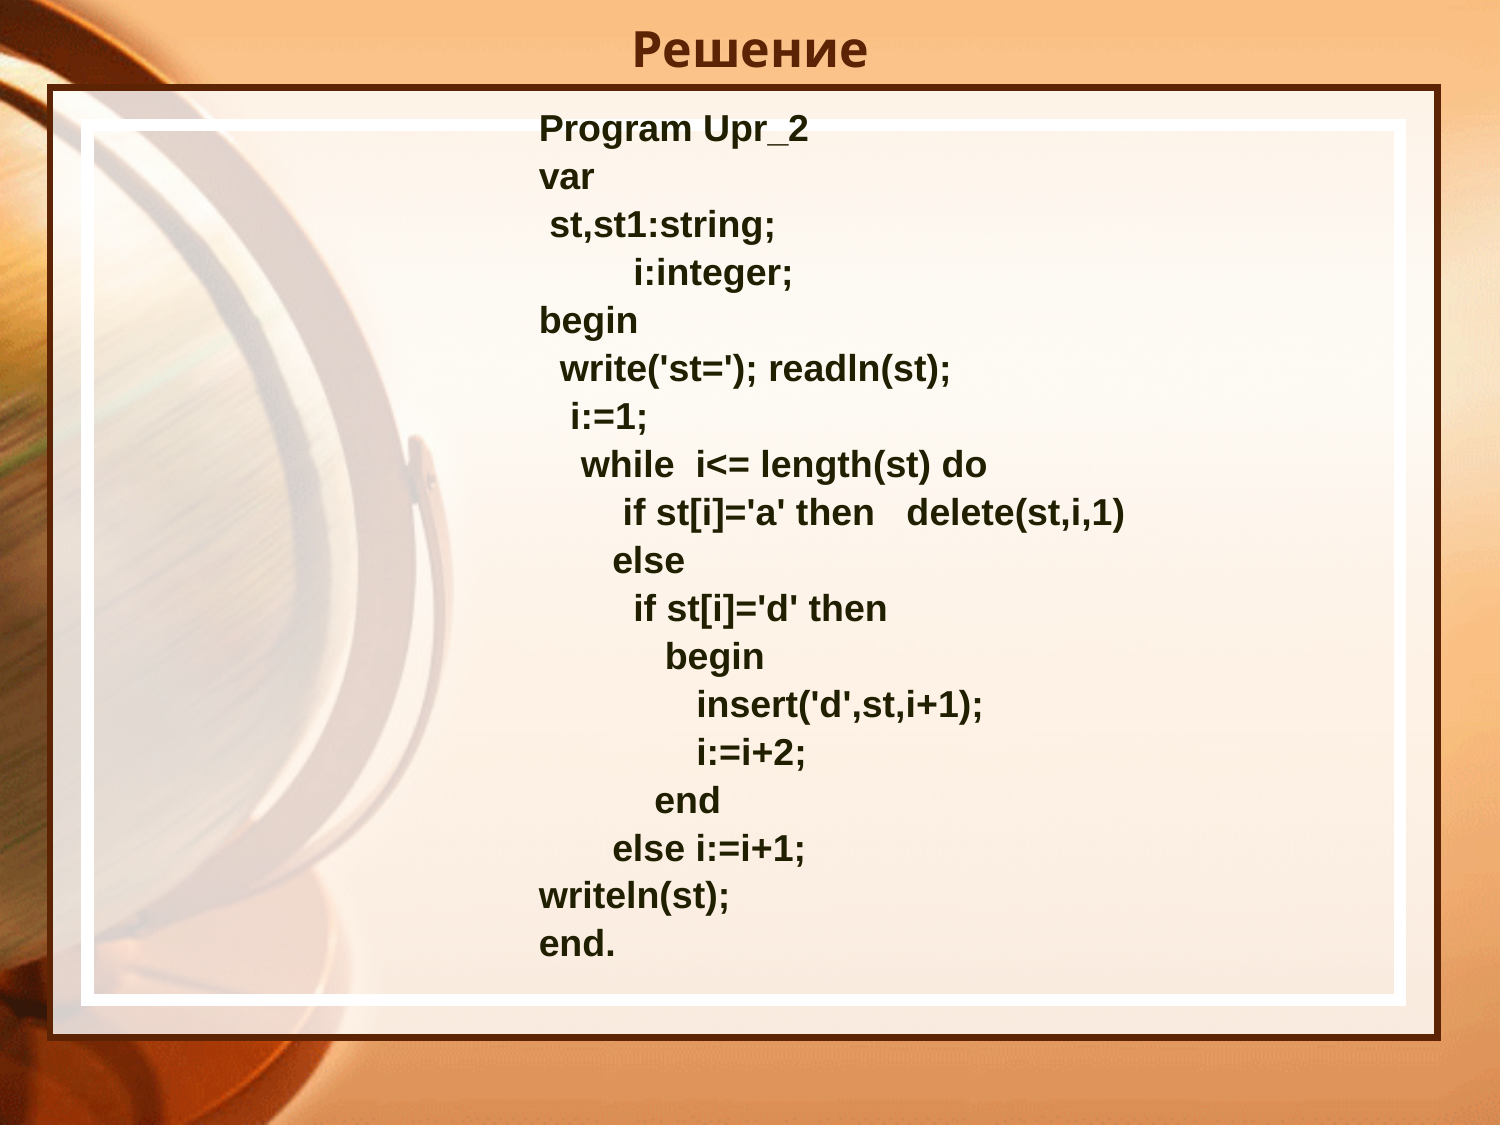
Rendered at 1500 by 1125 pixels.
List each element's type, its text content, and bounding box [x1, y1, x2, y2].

picture [0, 0, 1500, 1125]
title Решение [432, 23, 1068, 72]
list Program Upr_2 var st,st1:string; i:integer; begin write('st='); readln(st); i:=1; while i<= length(st) do if st[i]='a' then delete(st,i,1) else if st[i]='d' then begin insert('d',st,i+1); i:=i+2; end else i:=i+1; writeln(st); end. [198, 101, 1348, 1006]
